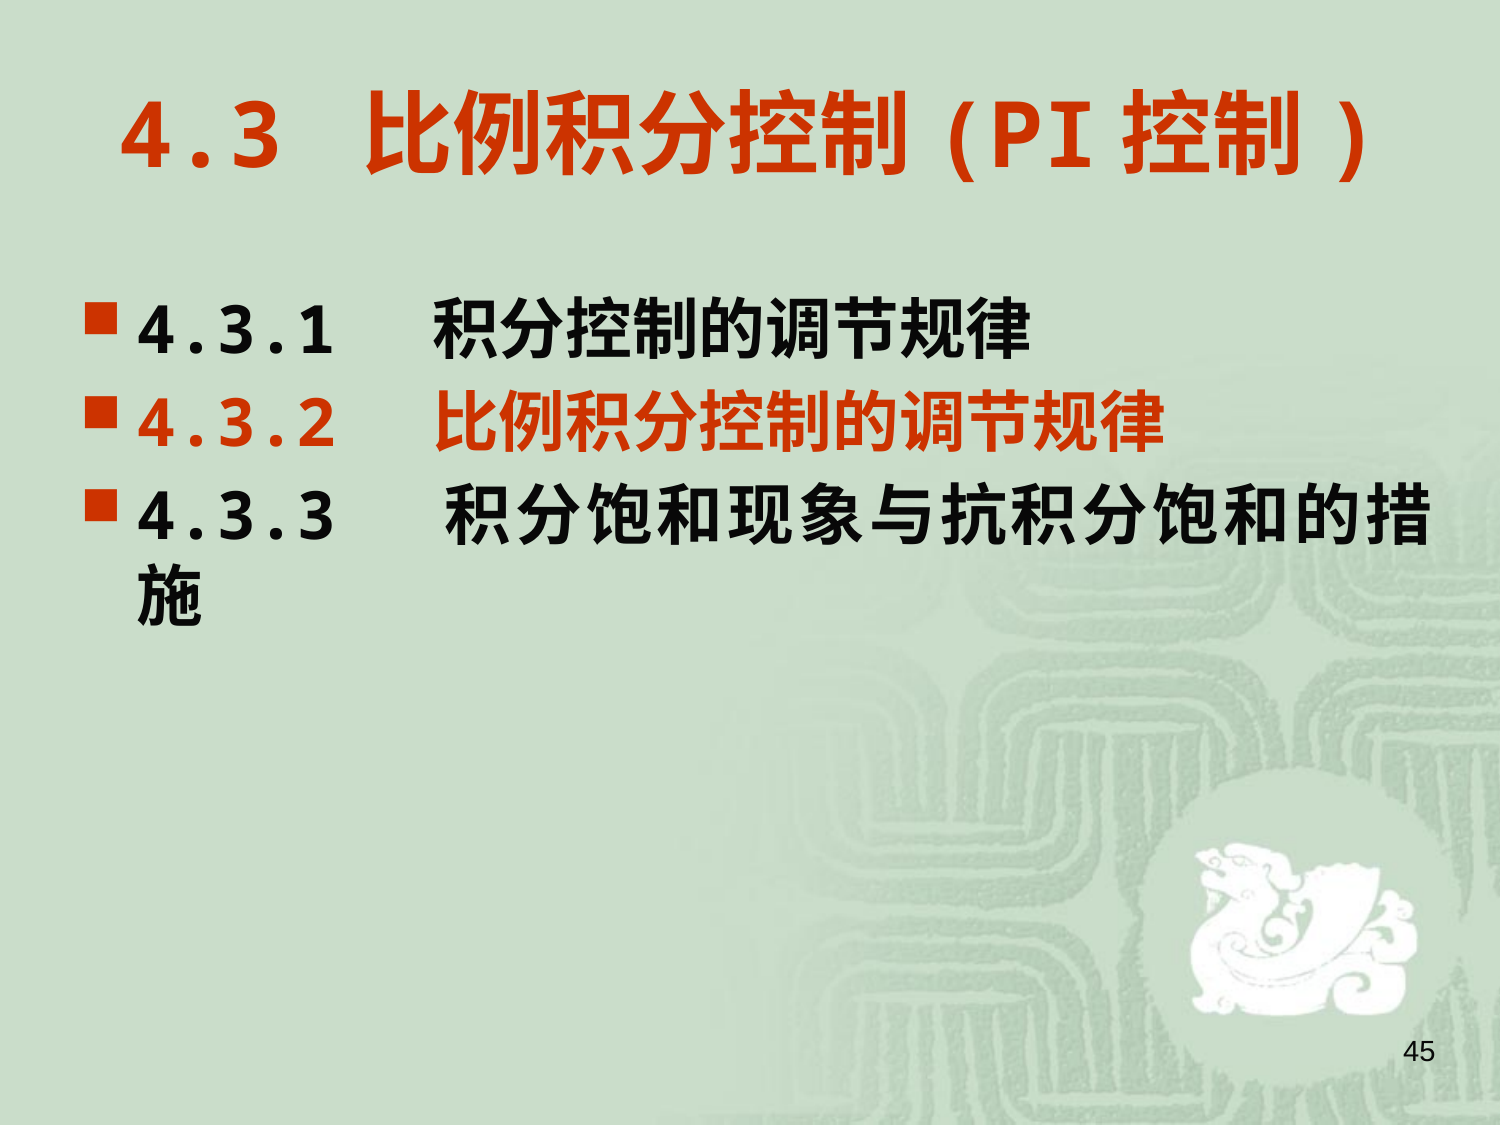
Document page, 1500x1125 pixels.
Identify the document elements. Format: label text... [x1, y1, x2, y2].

picture [0, 0, 1500, 1125]
slide_number 45 [1074, 1024, 1451, 1103]
title 4.3 比例积分控制(PI控制) [49, 37, 1451, 225]
list 4.3.1 积分控制的调节规律 4.3.2 比例积分控制的调节规律 4.3.3 积分饱和现象与抗积分饱和的措施 [64, 279, 1447, 989]
